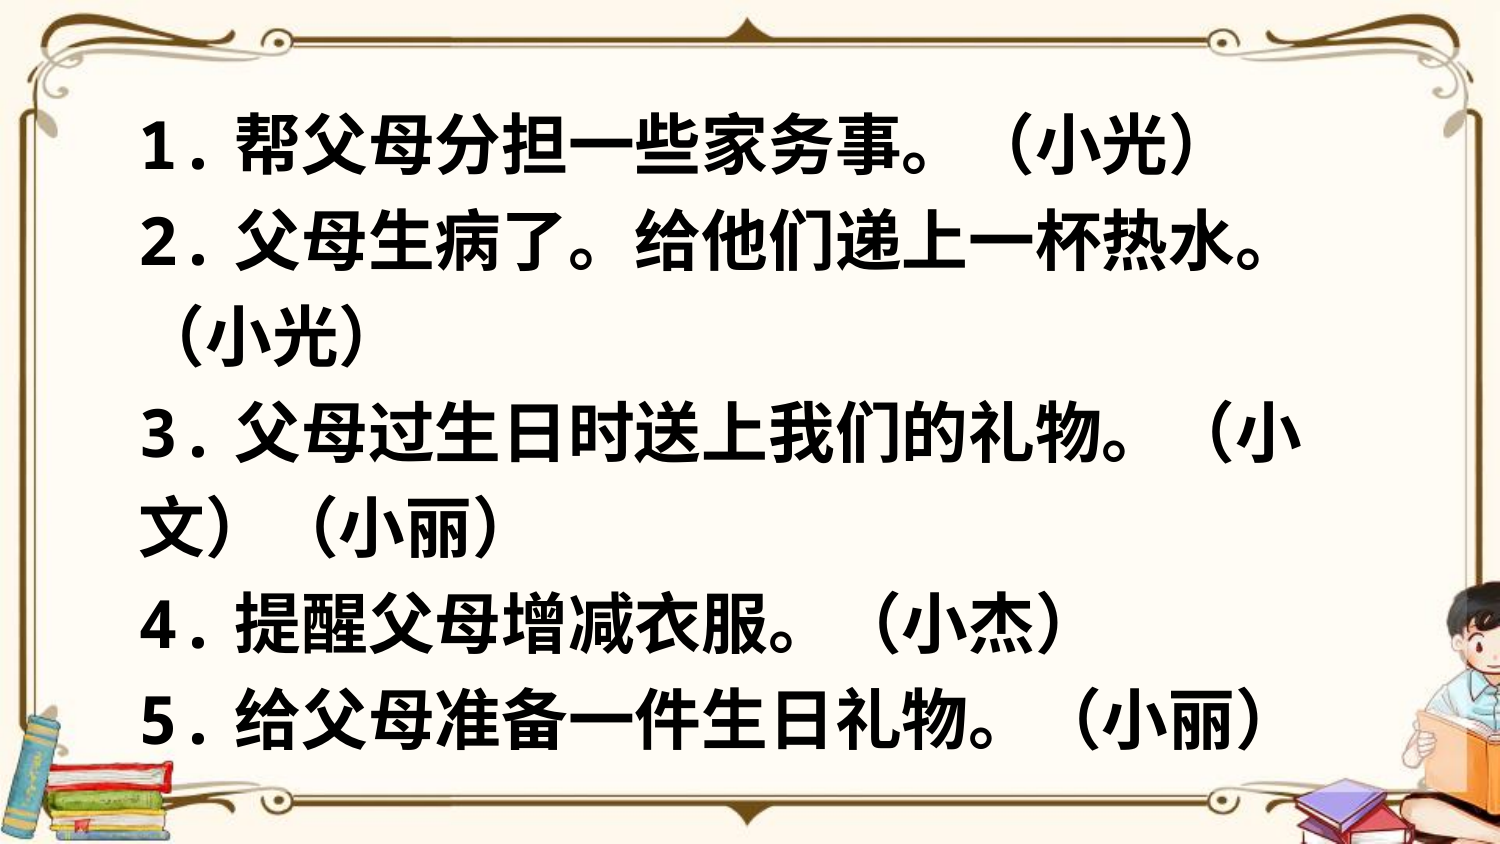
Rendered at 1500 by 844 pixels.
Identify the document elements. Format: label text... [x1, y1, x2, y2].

text_box 1.帮父母分担一些家务事。（小光） 2.父母生病了。给他们递上一杯热水。（小光） 3.父母过生日时送上我们的礼物。（小文）（小丽） 4.提醒父母增减衣服。（小杰） 5.给父母准备一件生日礼物。（小丽） [123, 79, 1400, 766]
picture [0, 0, 1500, 844]
